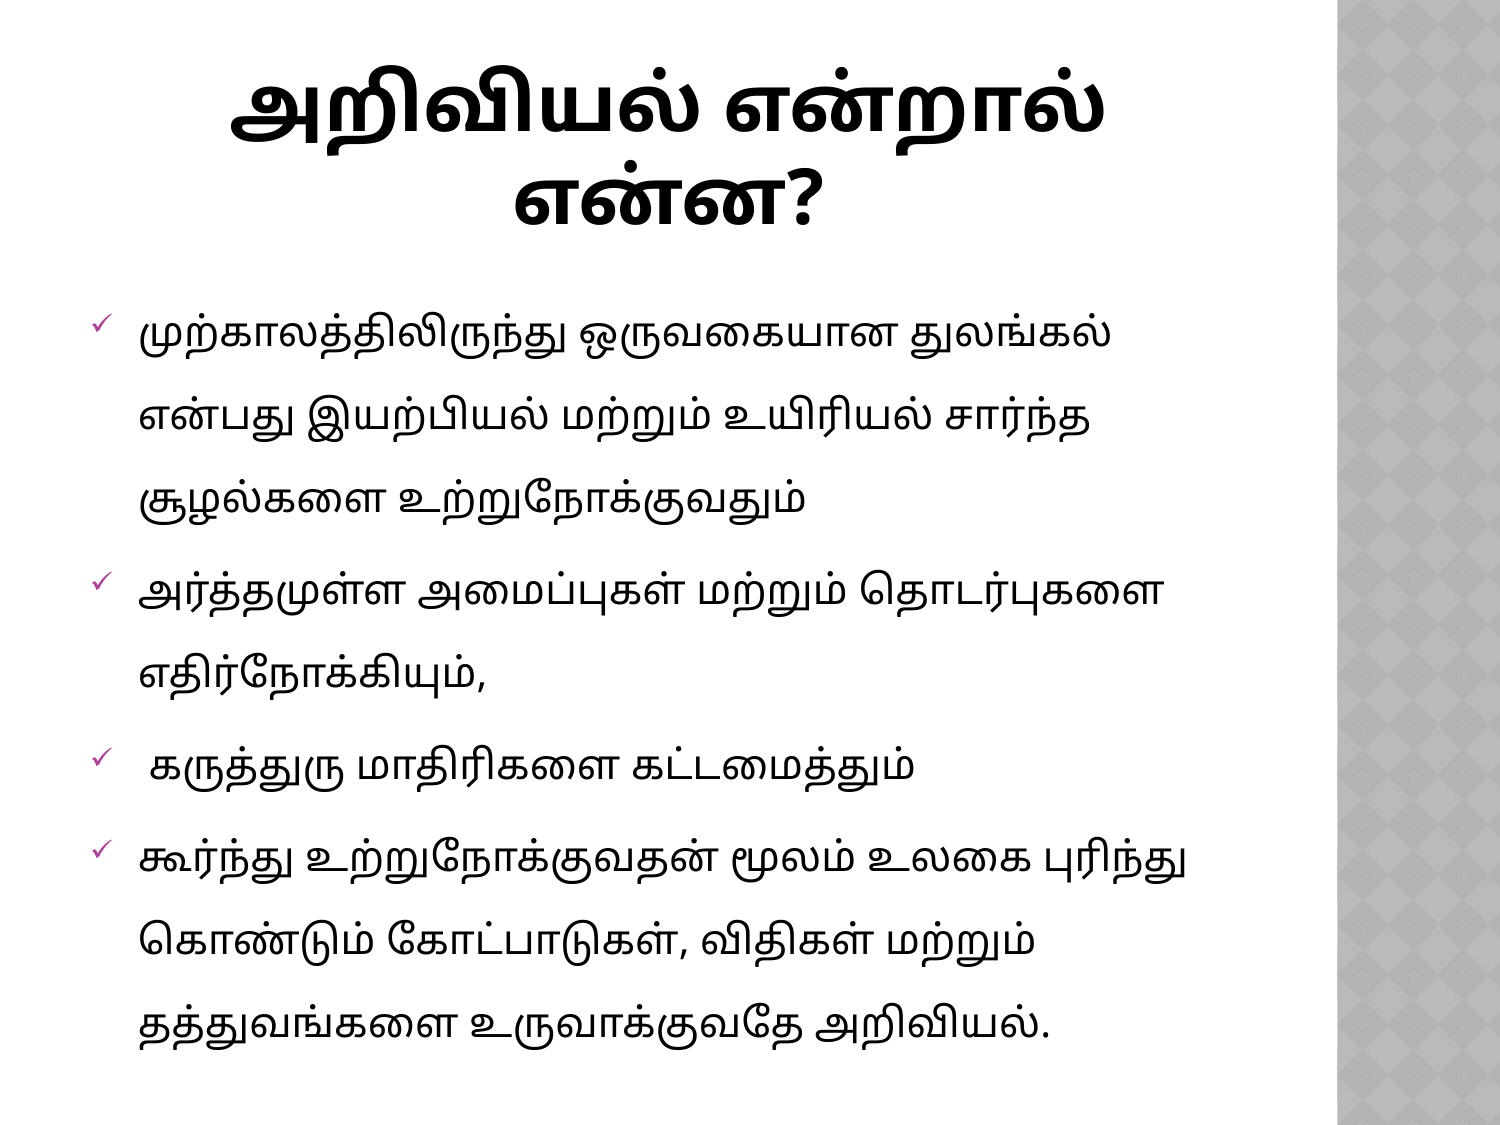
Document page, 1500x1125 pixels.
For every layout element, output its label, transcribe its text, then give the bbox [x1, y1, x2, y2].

title அறிவியல் என்றால் என்ன? [75, 52, 1263, 240]
list முற்காலத்திலிருந்து ஒருவகையான துலங்கல் என்பது இயற்பியல் மற்றும் உயிரியல் சார்ந்த சூழல்களை உற்றுநோக்குவதும் அர்த்தமுள்ள அமைப்புகள் மற்றும் தொடர்புகளை எதிர்நோக்கியும், கருத்துரு மாதிரிகளை கட்டமைத்தும் கூர்ந்து உற்றுநோக்குவதன் மூலம் உலகை புரிந்து கொண்டும் கோட்பாடுகள், விதிகள் மற்றும் தத்துவங்களை உருவாக்குவதே அறிவியல். [75, 264, 1263, 1059]
